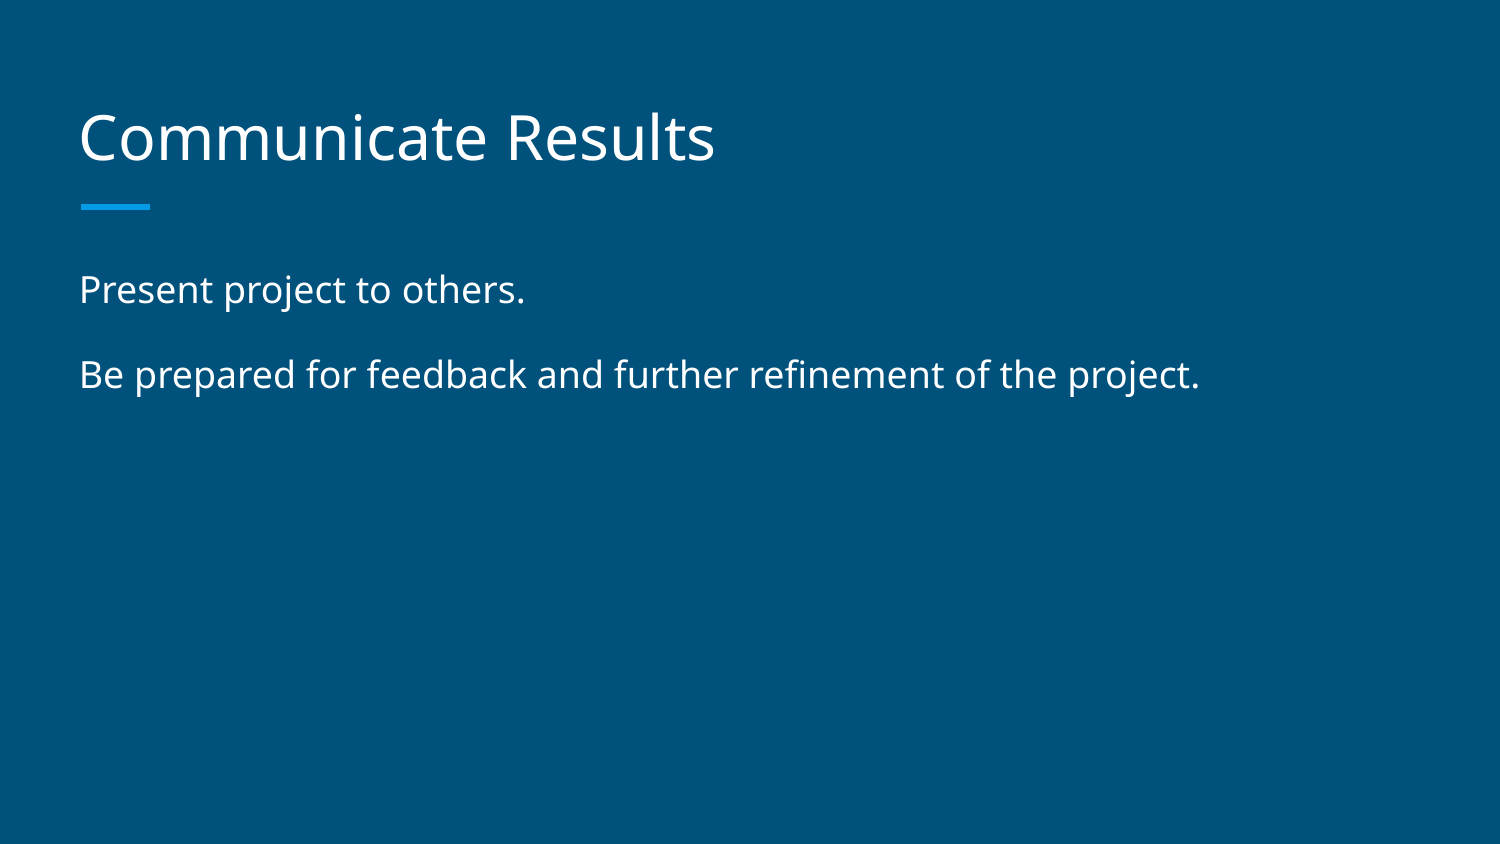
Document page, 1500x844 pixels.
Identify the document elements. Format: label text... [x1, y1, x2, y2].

list Present project to others. Be prepared for feedback and further refinement of the project. [63, 244, 1437, 750]
title Communicate Results [63, 75, 1437, 188]
